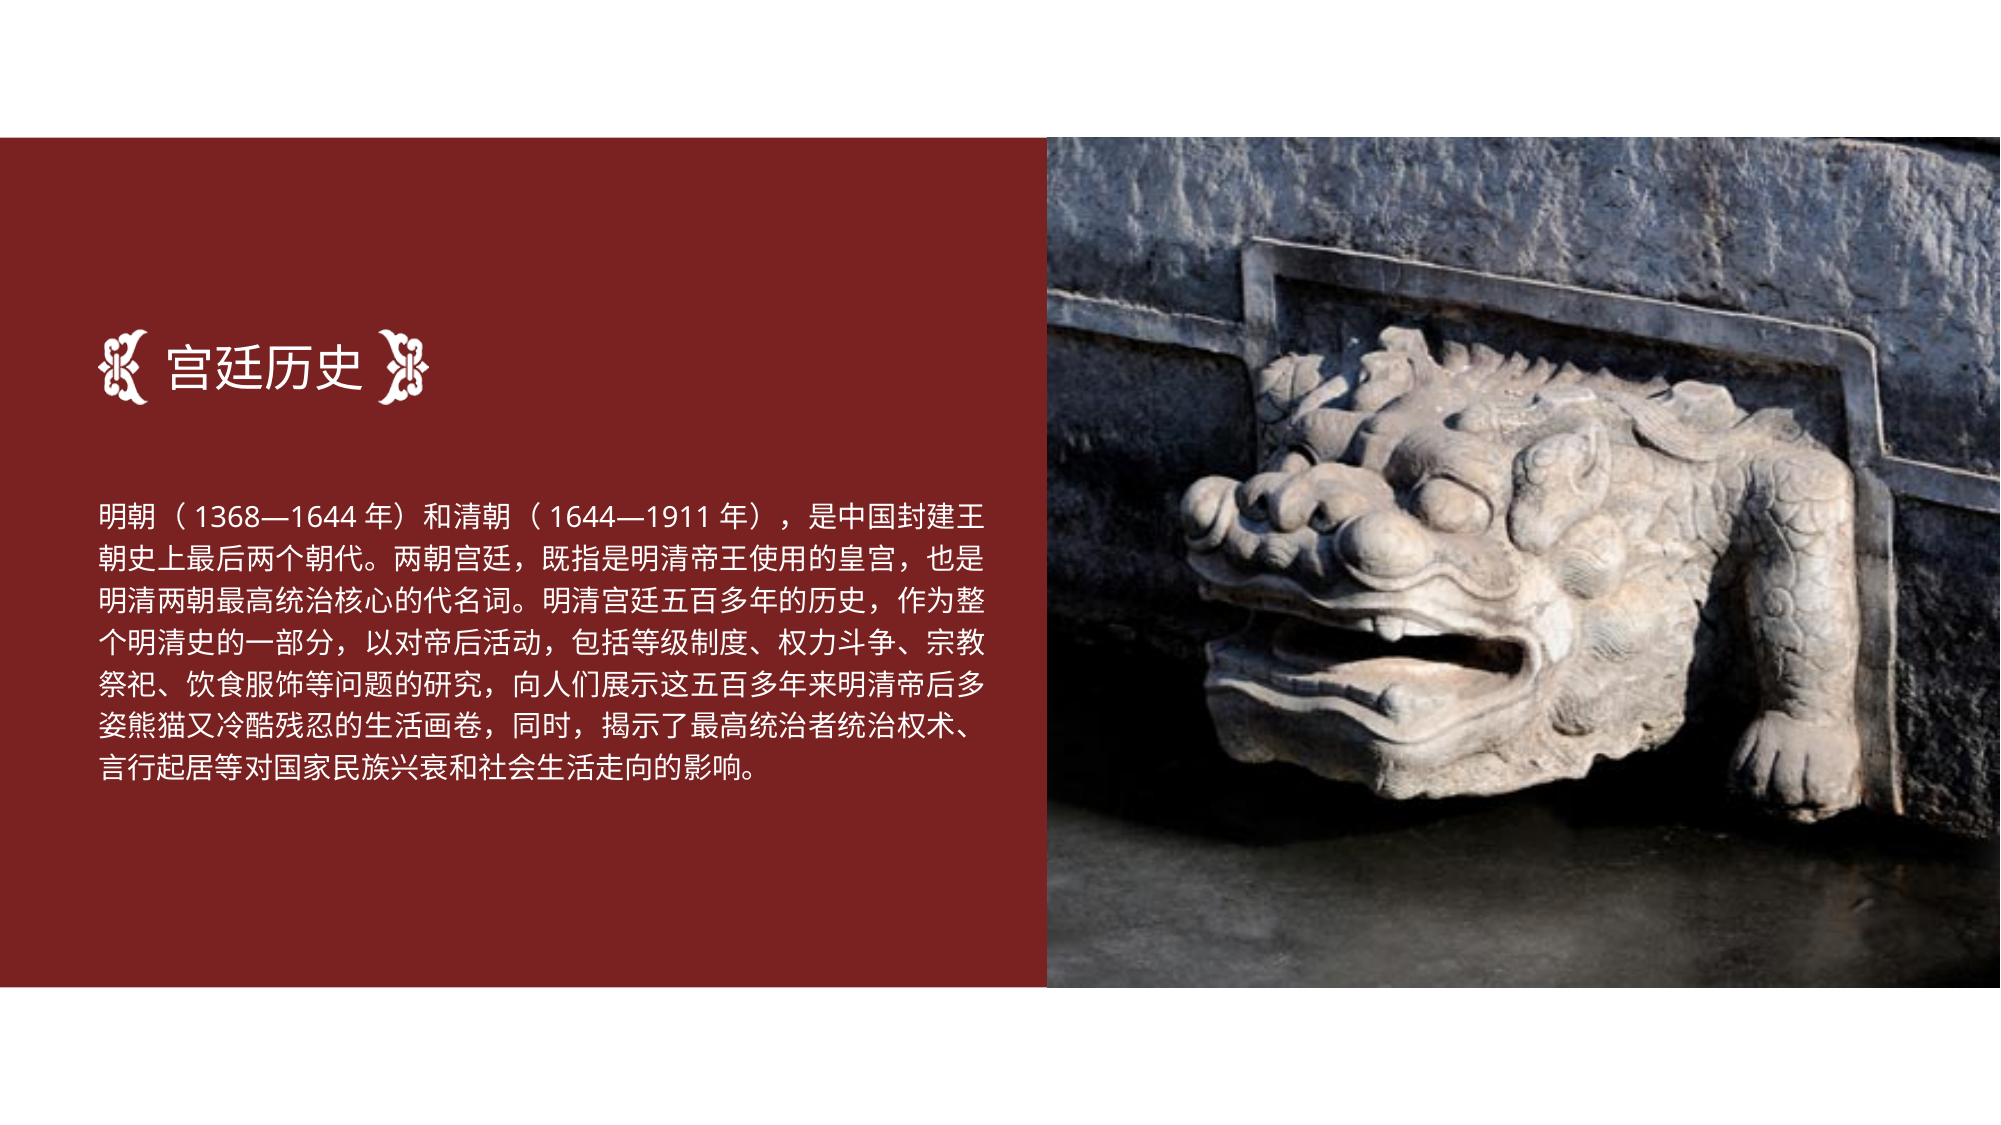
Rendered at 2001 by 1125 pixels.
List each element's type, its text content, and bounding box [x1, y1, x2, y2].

text_box [0, 137, 1047, 988]
text_box 宫廷历史 [149, 329, 377, 404]
picture [97, 329, 149, 405]
text_box 明朝（1368—1644年）和清朝（1644—1911年），是中国封建王朝史上最后两个朝代。两朝宫廷，既指是明清帝王使用的皇宫，也是明清两朝最高统治核心的代名词。明清宫廷五百多年的历史，作为整个明清史的一部分，以对帝后活动，包括等级制度、权力斗争、宗教祭祀、饮食服饰等问题的研究，向人们展示这五百多年来明清帝后多姿熊猫又冷酷残忍的生活画卷，同时，揭示了最高统治者统治权术、言行起居等对国家民族兴衰和社会生活走向的影响。 [98, 483, 1000, 792]
picture [1047, 137, 2000, 988]
picture [377, 329, 429, 405]
